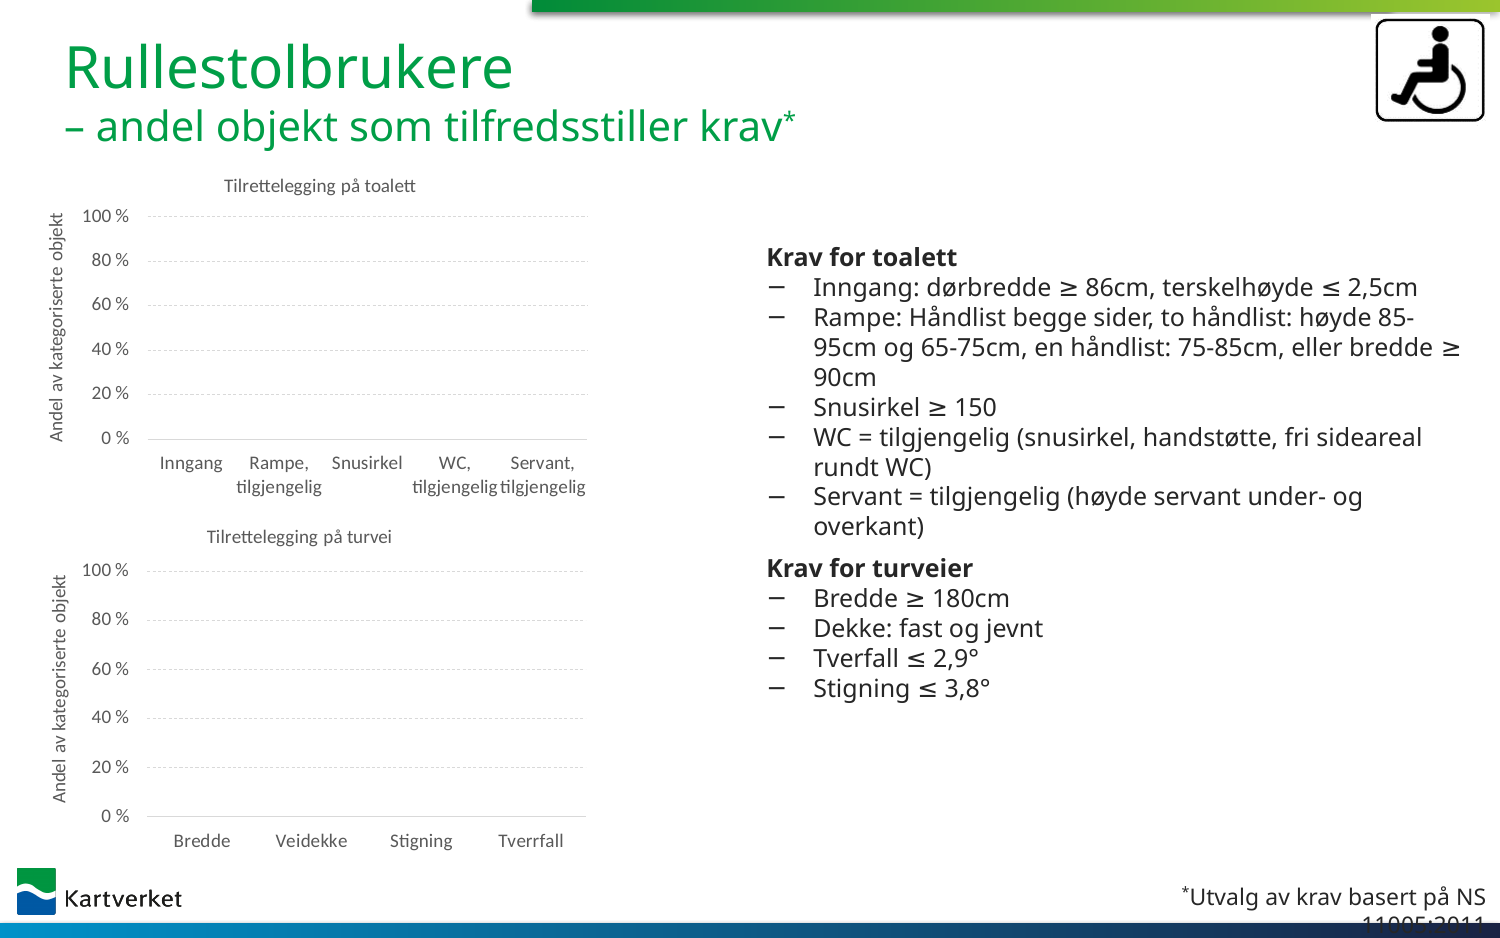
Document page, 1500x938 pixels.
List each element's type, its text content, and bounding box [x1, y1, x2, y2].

picture [1371, 13, 1491, 127]
picture [41, 166, 598, 505]
text_box Rullestolbrukere – andel objekt som tilfredsstiller krav* [49, 14, 1431, 158]
text_box *Utvalg av krav basert på NS 11005:2011 [1068, 873, 1500, 938]
picture [41, 520, 597, 859]
text_box Krav for turveier Bredde ≥ 180cm Dekke: fast og jevnt Tverfall ≤ 2,9° Stigning ≤ 3,8° [751, 545, 1483, 710]
text_box Krav for toalett Inngang: dørbredde ≥ 86cm, terskelhøyde ≤ 2,5cm Rampe: Håndlist begge sider, to håndlist: høyde 85-95cm og 65-75cm, en håndlist: 75-85cm, eller bredde ≥ 90cm Snusirkel ≥ 150 WC = tilgjengelig (snusirkel, handstøtte, fri sideareal rundt WC) Servant = tilgjengelig (høyde servant under- og overkant) [751, 234, 1483, 545]
